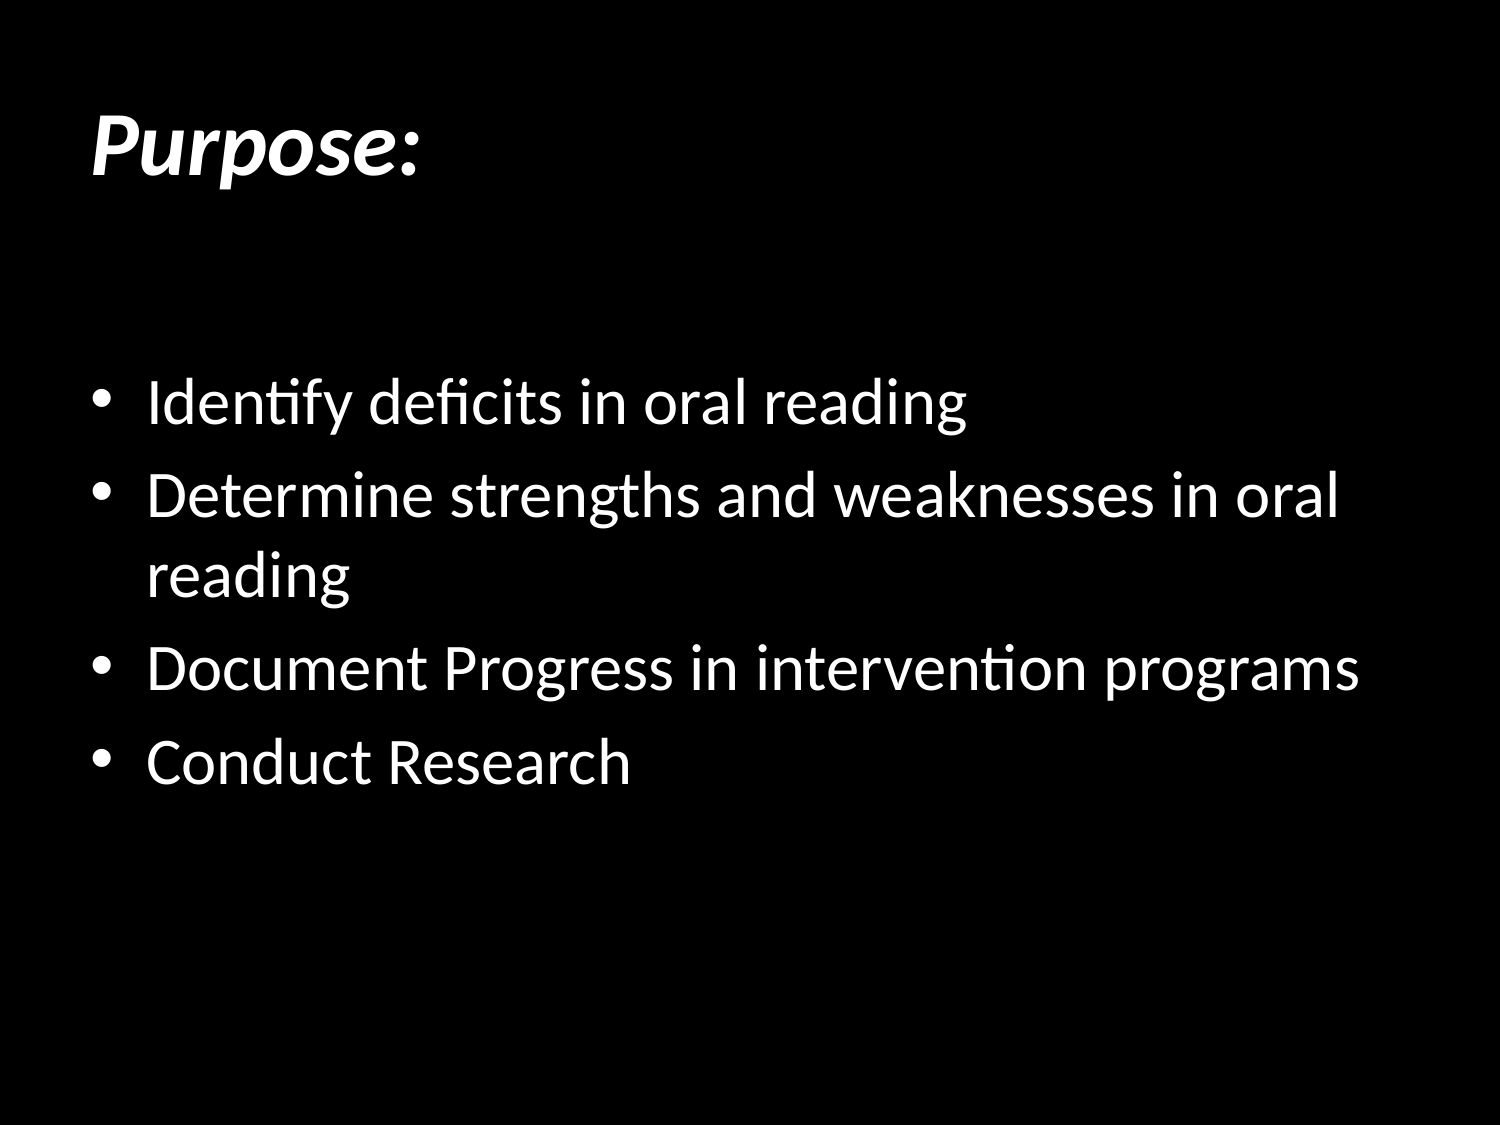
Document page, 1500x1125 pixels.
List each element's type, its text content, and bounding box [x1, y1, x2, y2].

list Identify deficits in oral reading Determine strengths and weaknesses in oral reading Document Progress in intervention programs Conduct Research [75, 350, 1425, 1005]
title Purpose: [75, 45, 1425, 233]
